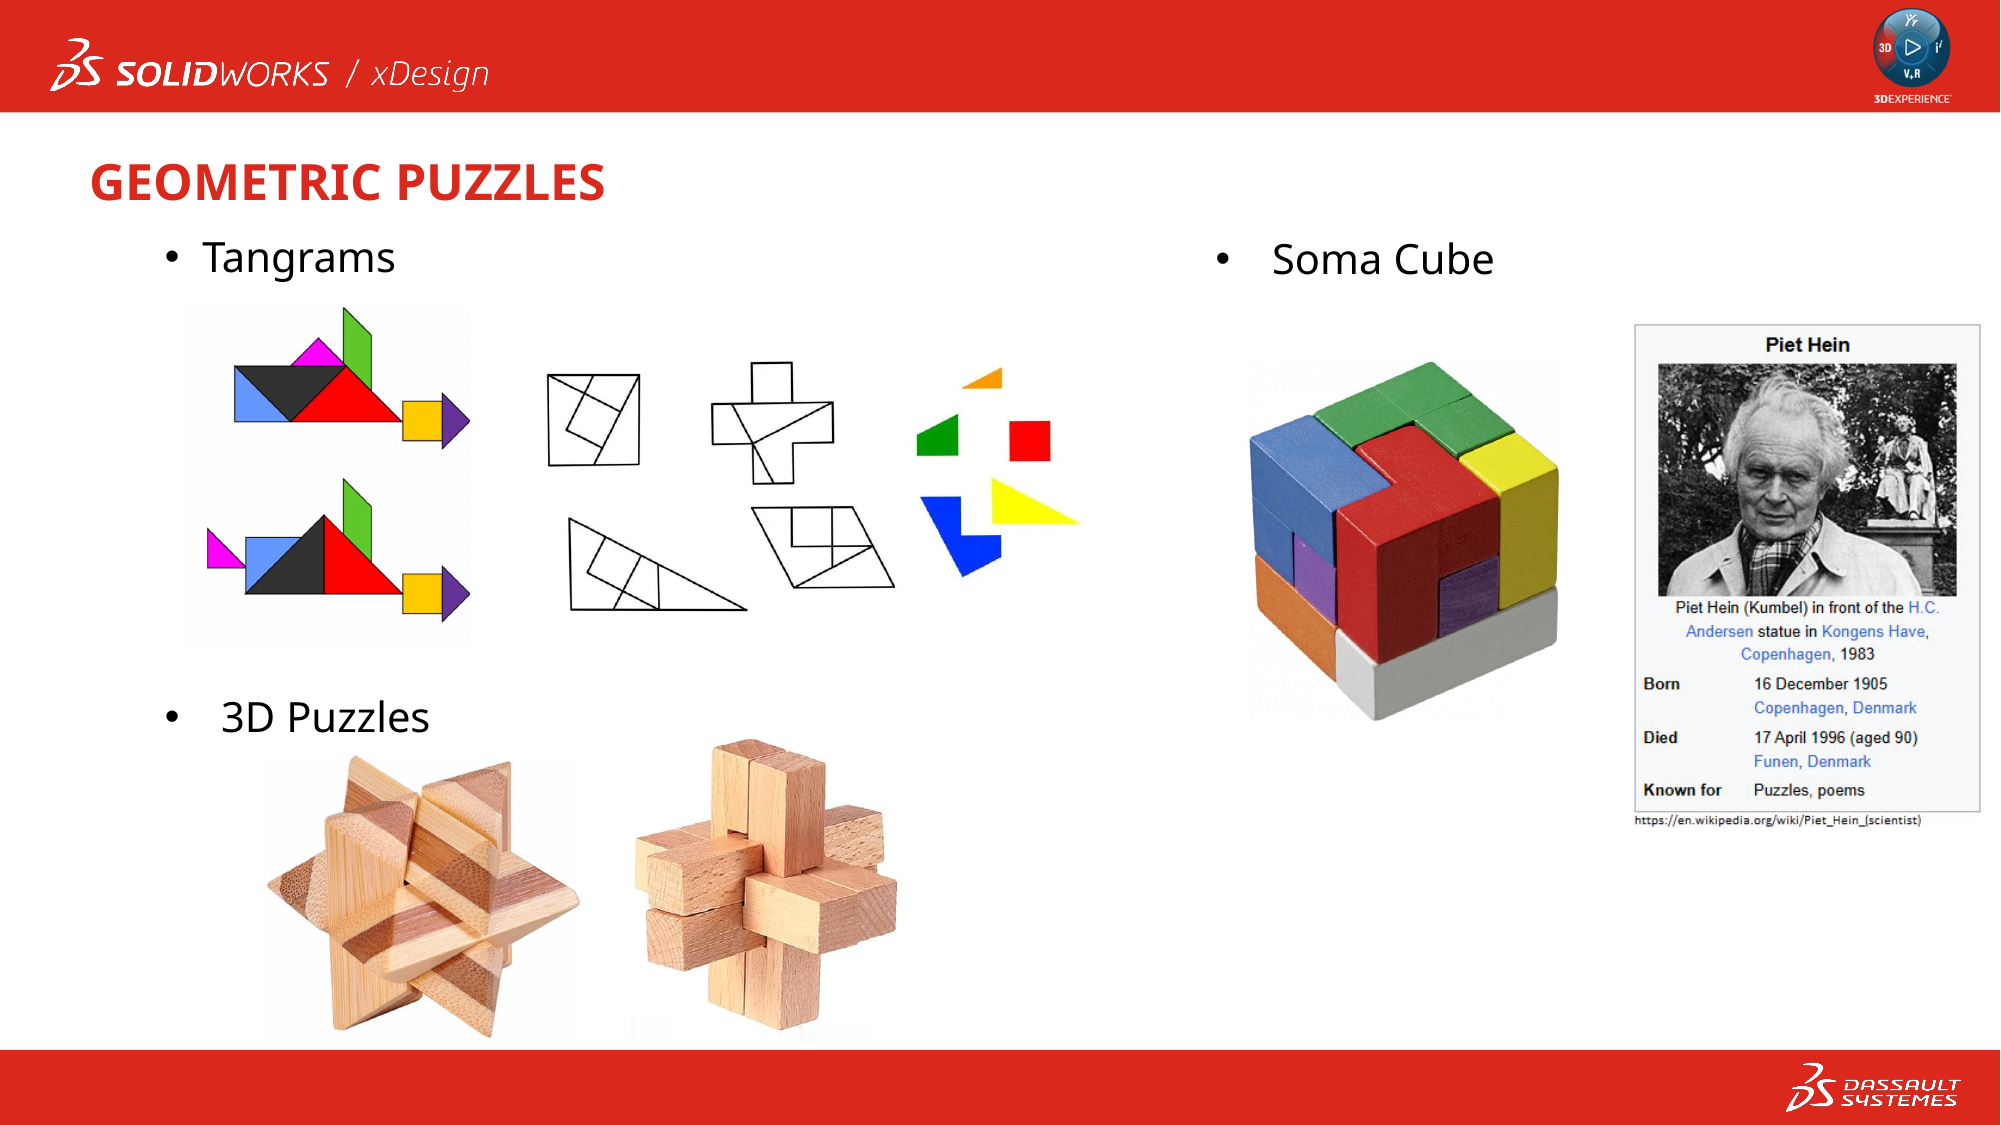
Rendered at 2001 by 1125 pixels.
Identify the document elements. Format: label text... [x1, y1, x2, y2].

picture [262, 753, 582, 1040]
picture [1870, 6, 1953, 106]
picture [629, 729, 911, 1045]
picture [1782, 1058, 1964, 1116]
picture [540, 344, 1088, 614]
picture [1223, 360, 1585, 722]
picture [50, 38, 488, 92]
text_box 3D Puzzles [75, 683, 541, 749]
text_box Geometric Puzzles Tangrams [75, 149, 770, 392]
picture [153, 308, 498, 651]
text_box Soma Cube [1125, 225, 1592, 291]
picture [1631, 322, 1983, 847]
